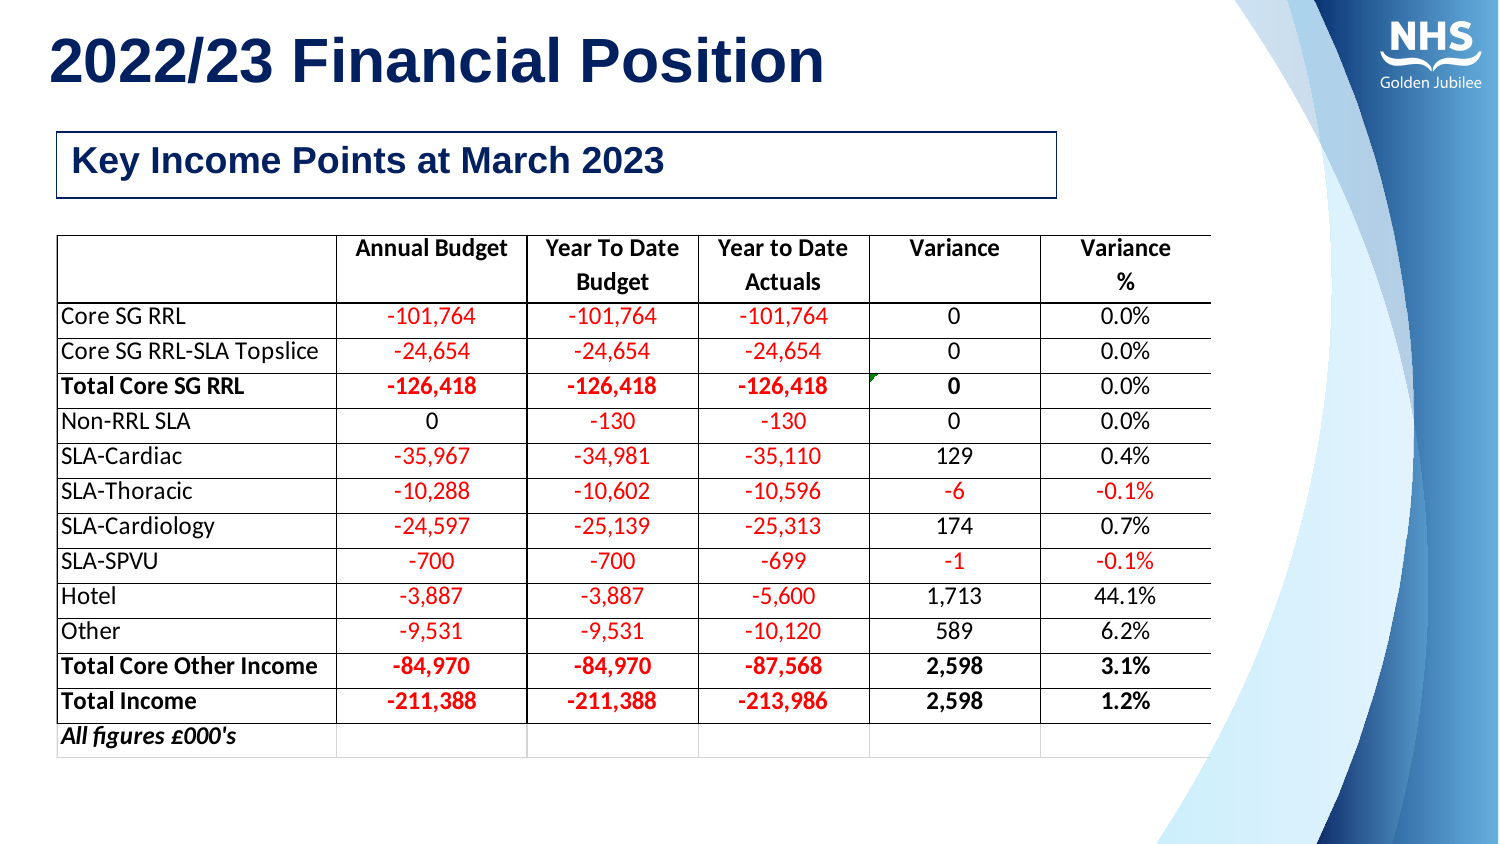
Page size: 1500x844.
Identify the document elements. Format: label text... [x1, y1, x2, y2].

title 2022/23 Financial Position [49, 23, 1064, 95]
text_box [56, 234, 1213, 759]
picture [1380, 21, 1482, 92]
table_header Key Income Points at March 2023 [57, 133, 1056, 197]
